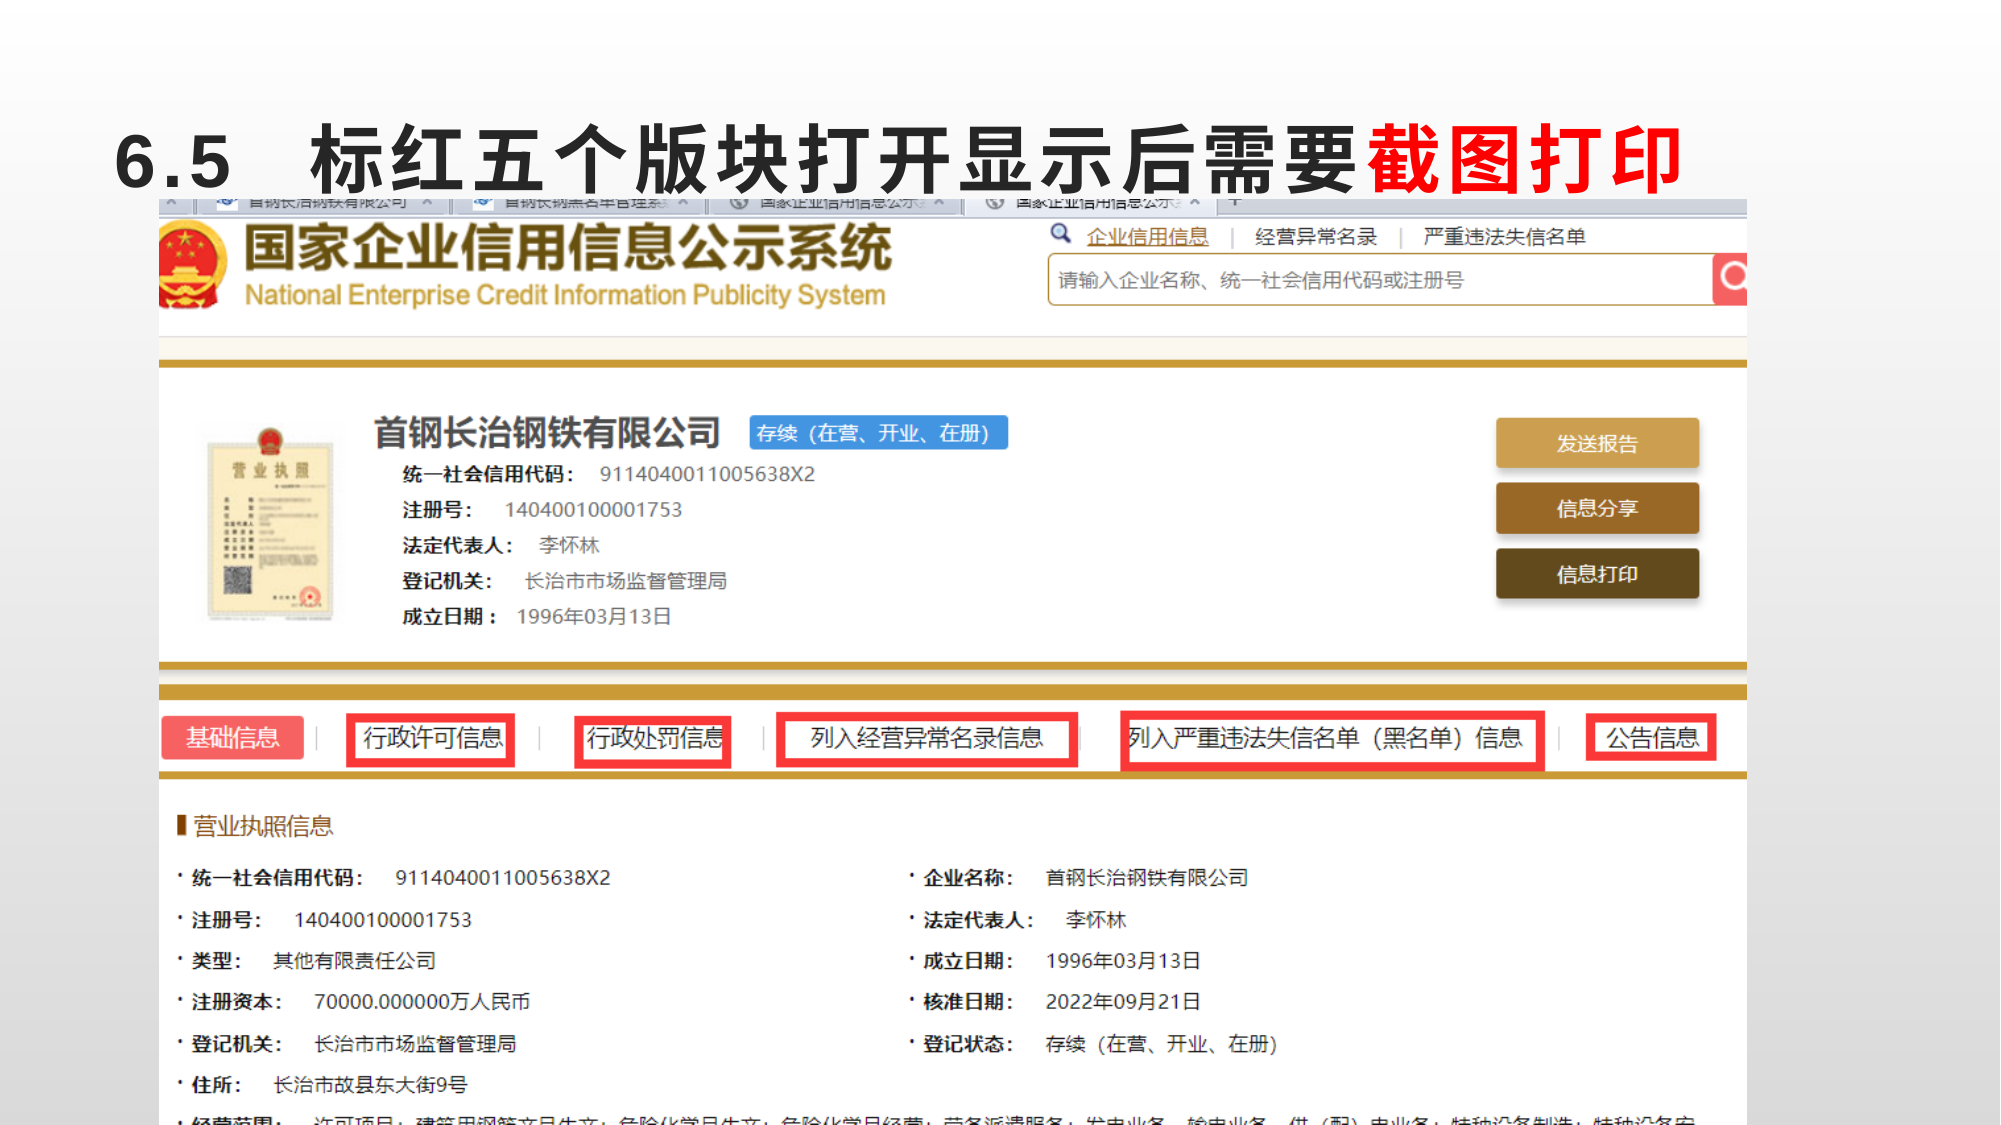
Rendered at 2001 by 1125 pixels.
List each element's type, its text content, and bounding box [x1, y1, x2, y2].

title 6.5 标红五个版块打开显示后需要截图打印 [99, 99, 1900, 216]
picture [159, 199, 1747, 1125]
